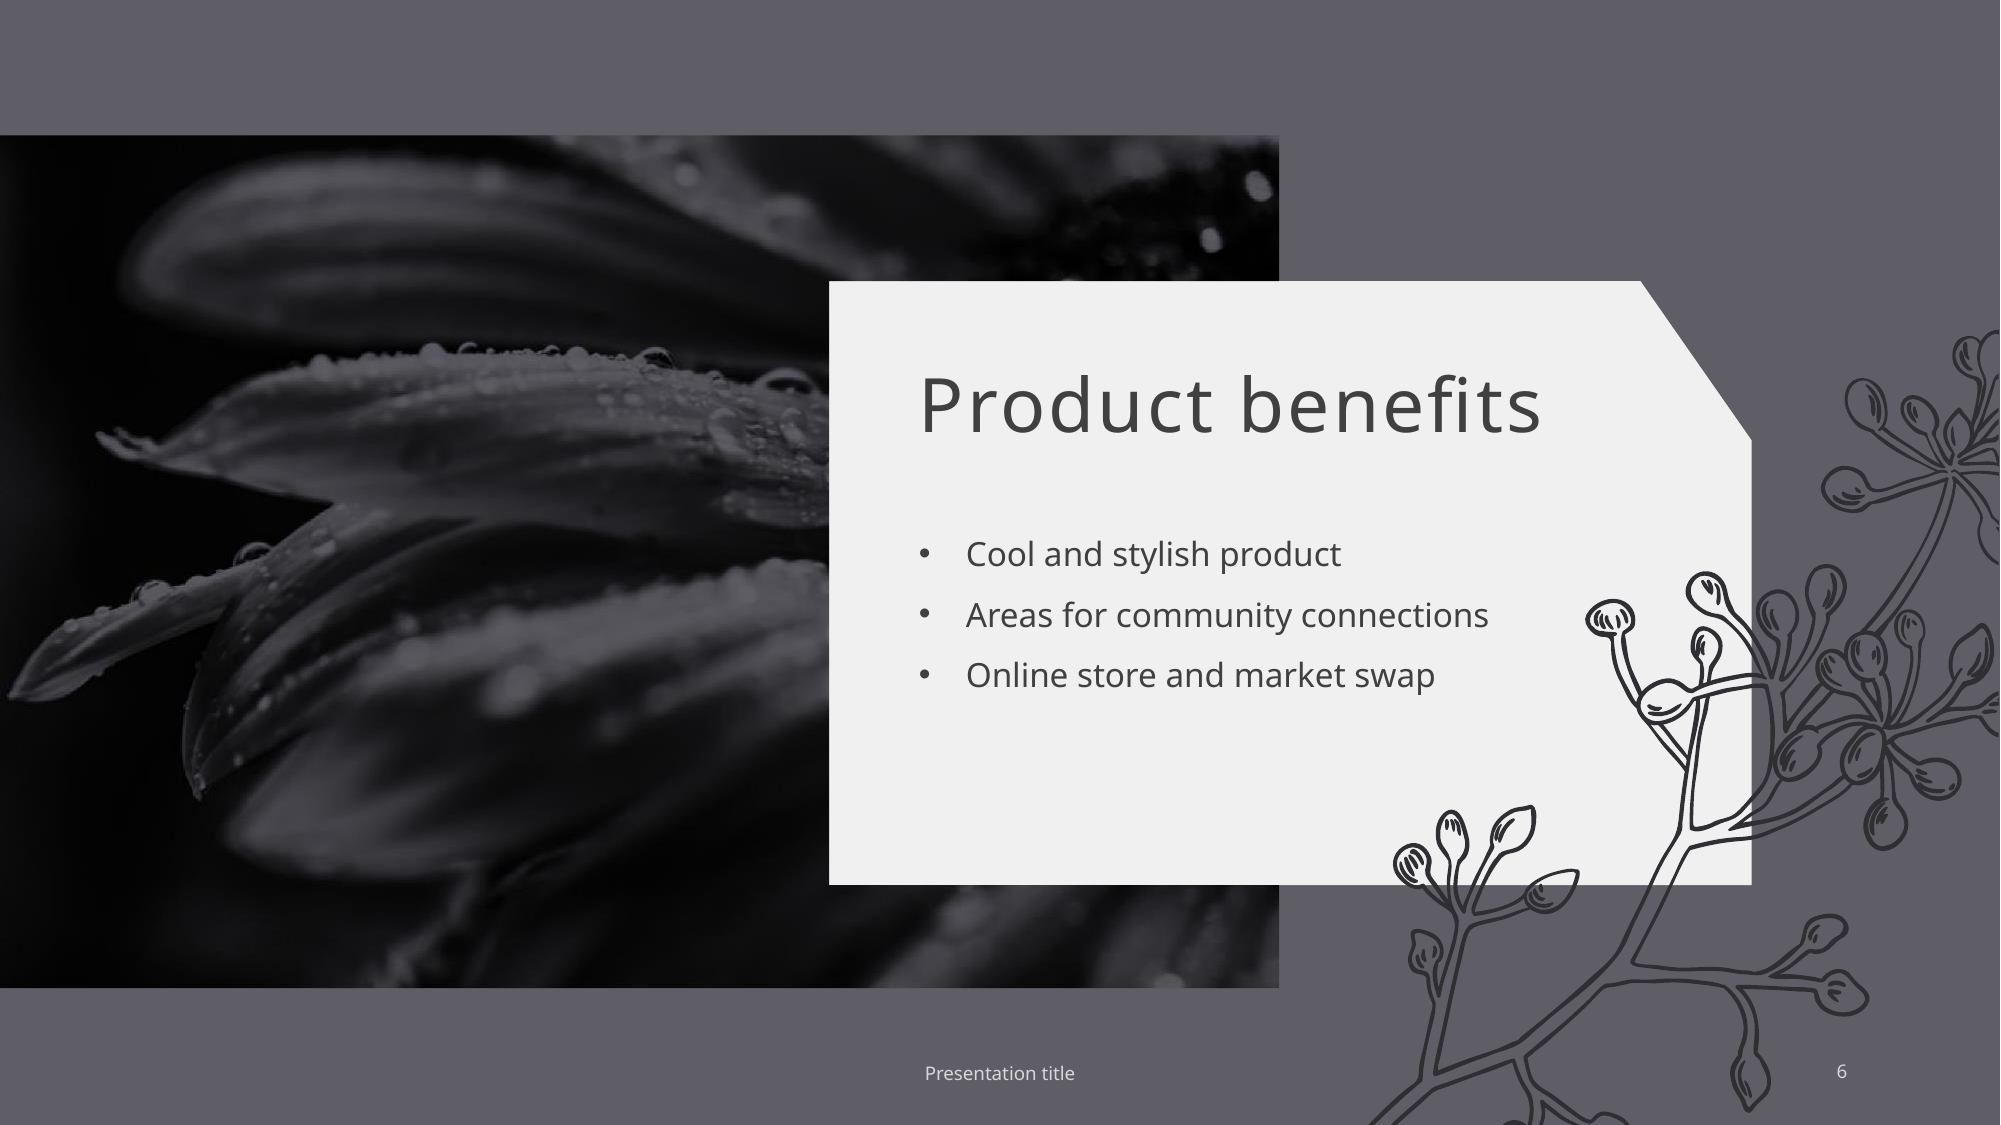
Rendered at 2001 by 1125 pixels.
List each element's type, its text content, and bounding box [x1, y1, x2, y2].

picture [0, 135, 1280, 990]
slide_number 6 [1412, 1042, 1863, 1103]
footer Presentation title [662, 1042, 1338, 1103]
list Cool and stylish product Areas for community connections Online store and market swap [1280, 525, 1638, 813]
title Product benefits [1280, 359, 1638, 487]
